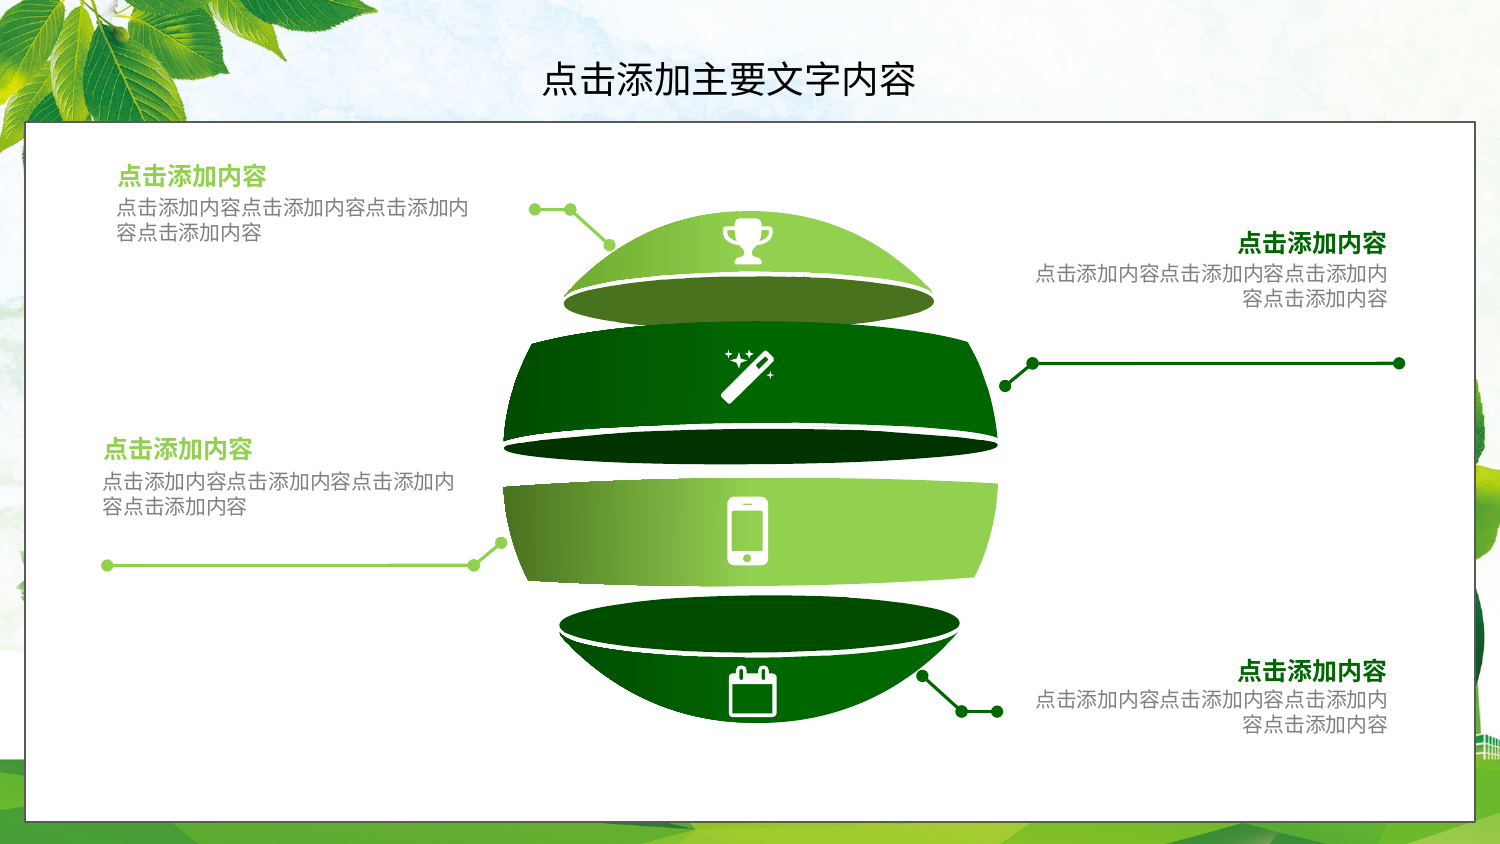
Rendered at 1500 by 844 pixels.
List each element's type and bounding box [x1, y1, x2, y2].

text_box [922, 675, 998, 712]
text_box [563, 210, 935, 319]
text_box [1014, 654, 1389, 738]
picture [0, 0, 1500, 844]
text_box [107, 553, 506, 566]
text_box [534, 209, 610, 246]
text_box [1014, 227, 1389, 312]
text_box [559, 595, 960, 724]
text_box [1000, 363, 1400, 375]
text_box [102, 432, 477, 520]
text_box [727, 496, 769, 566]
text_box [503, 321, 998, 465]
text_box [116, 160, 491, 246]
text_box [503, 477, 999, 587]
